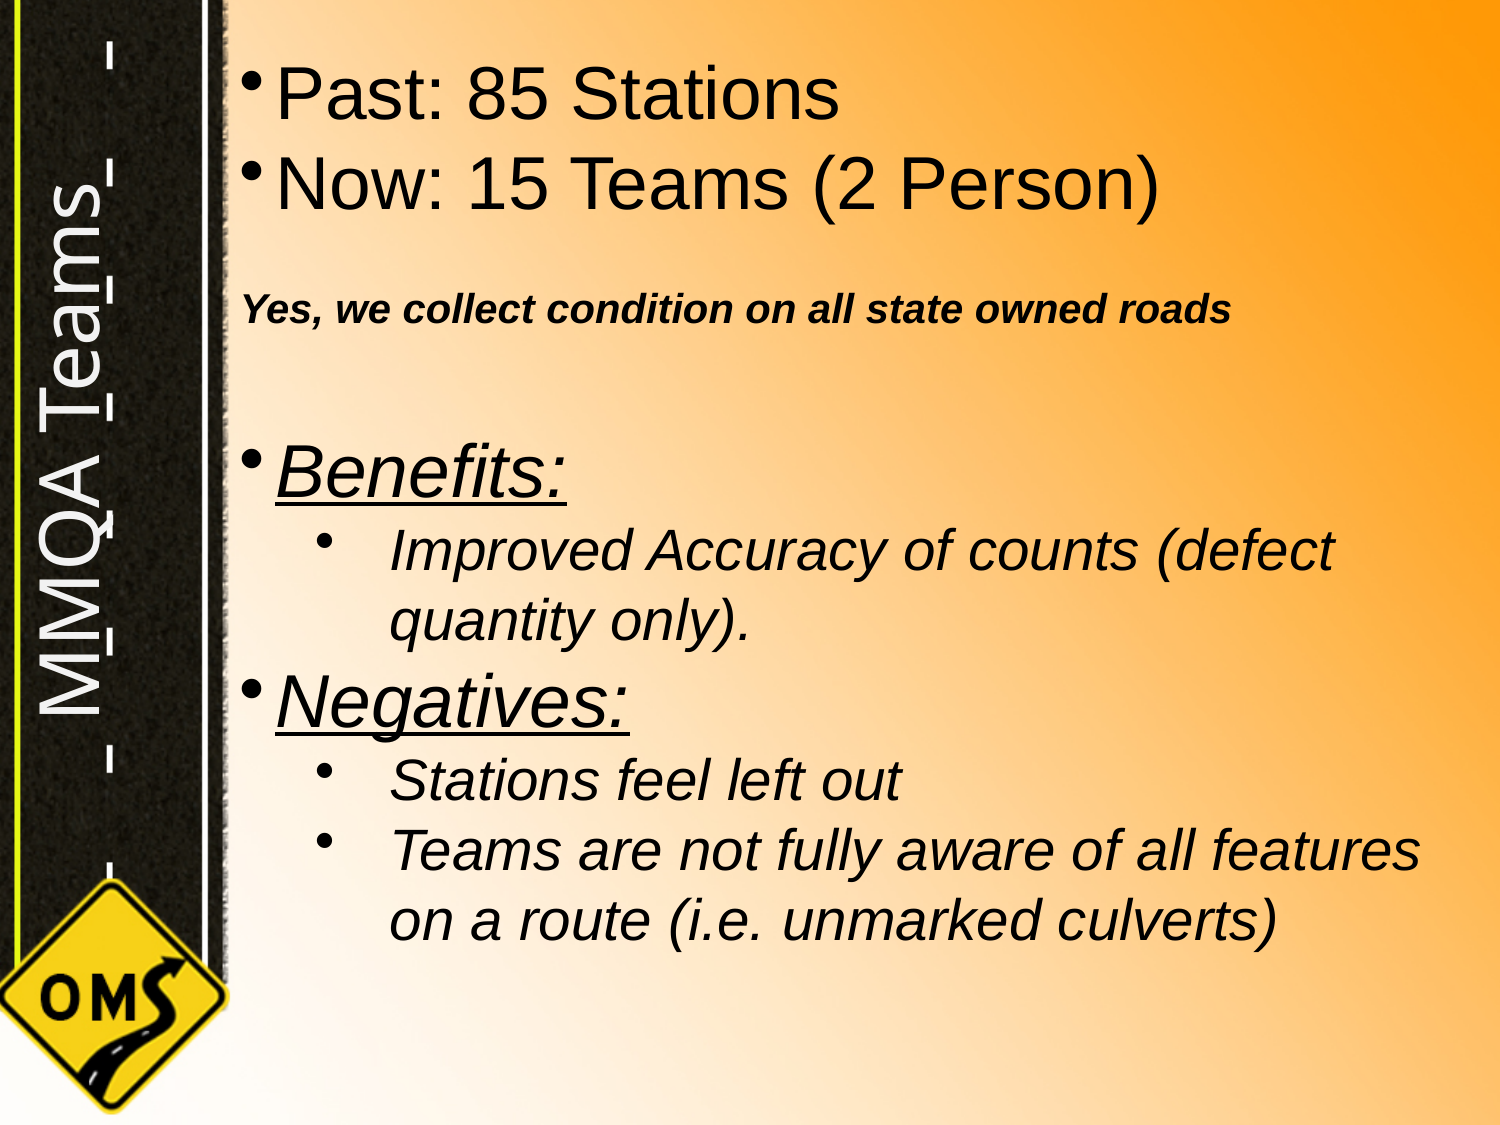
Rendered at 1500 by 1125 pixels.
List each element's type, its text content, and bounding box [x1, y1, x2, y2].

picture [0, 0, 1500, 1125]
text_box Past: 85 Stations Now: 15 Teams (2 Person) [225, 37, 1463, 233]
text_box Yes, we collect condition on all state owned roads Benefits: Improved Accuracy of counts (defect quantity only). Negatives: Stations feel left out Teams are not fully aware of all features on a route (i.e. unmarked culverts) [225, 274, 1463, 960]
text_box MMQA Teams [8, 75, 124, 738]
